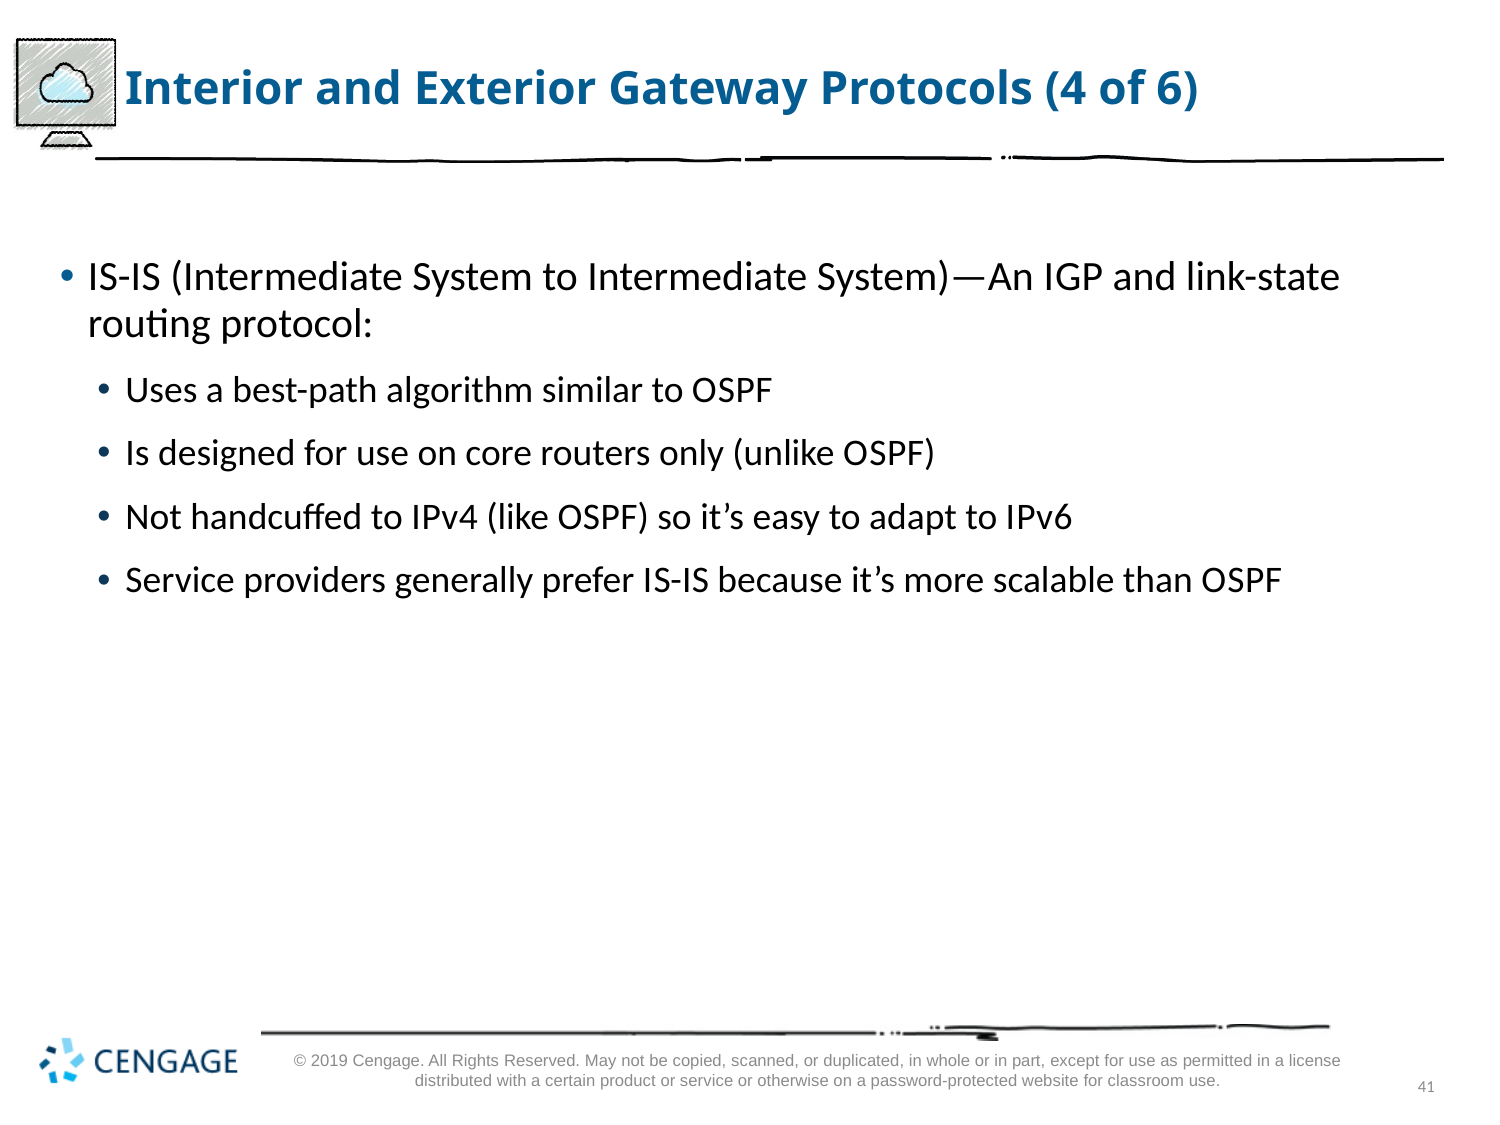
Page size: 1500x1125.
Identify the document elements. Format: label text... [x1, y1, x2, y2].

picture [261, 1024, 1331, 1041]
title Interior and Exterior Gateway Protocols (4 of 6) [125, 66, 1442, 116]
footer © 2019 Cengage. All Rights Reserved. May not be copied, scanned, or duplicated, in whole or in part, except for use as permitted in a license distributed with a certain product or service or otherwise on a password-protected website for classroom use. [262, 1050, 1375, 1091]
list I S-I S (Intermediate System to Intermediate System)—An I G P and link-state routing protocol: Uses a best-path algorithm similar to O S P F Is designed for use on core routers only (unlike O S P F) Not handcuffed to I P v 4 (like O S P F) so it’s easy to adapt to I P v 6 Service providers generally prefer I S-I S because it’s more scalable than O S P F [59, 252, 1441, 606]
picture [13, 36, 117, 151]
picture [19, 1024, 250, 1096]
picture [95, 155, 1444, 163]
